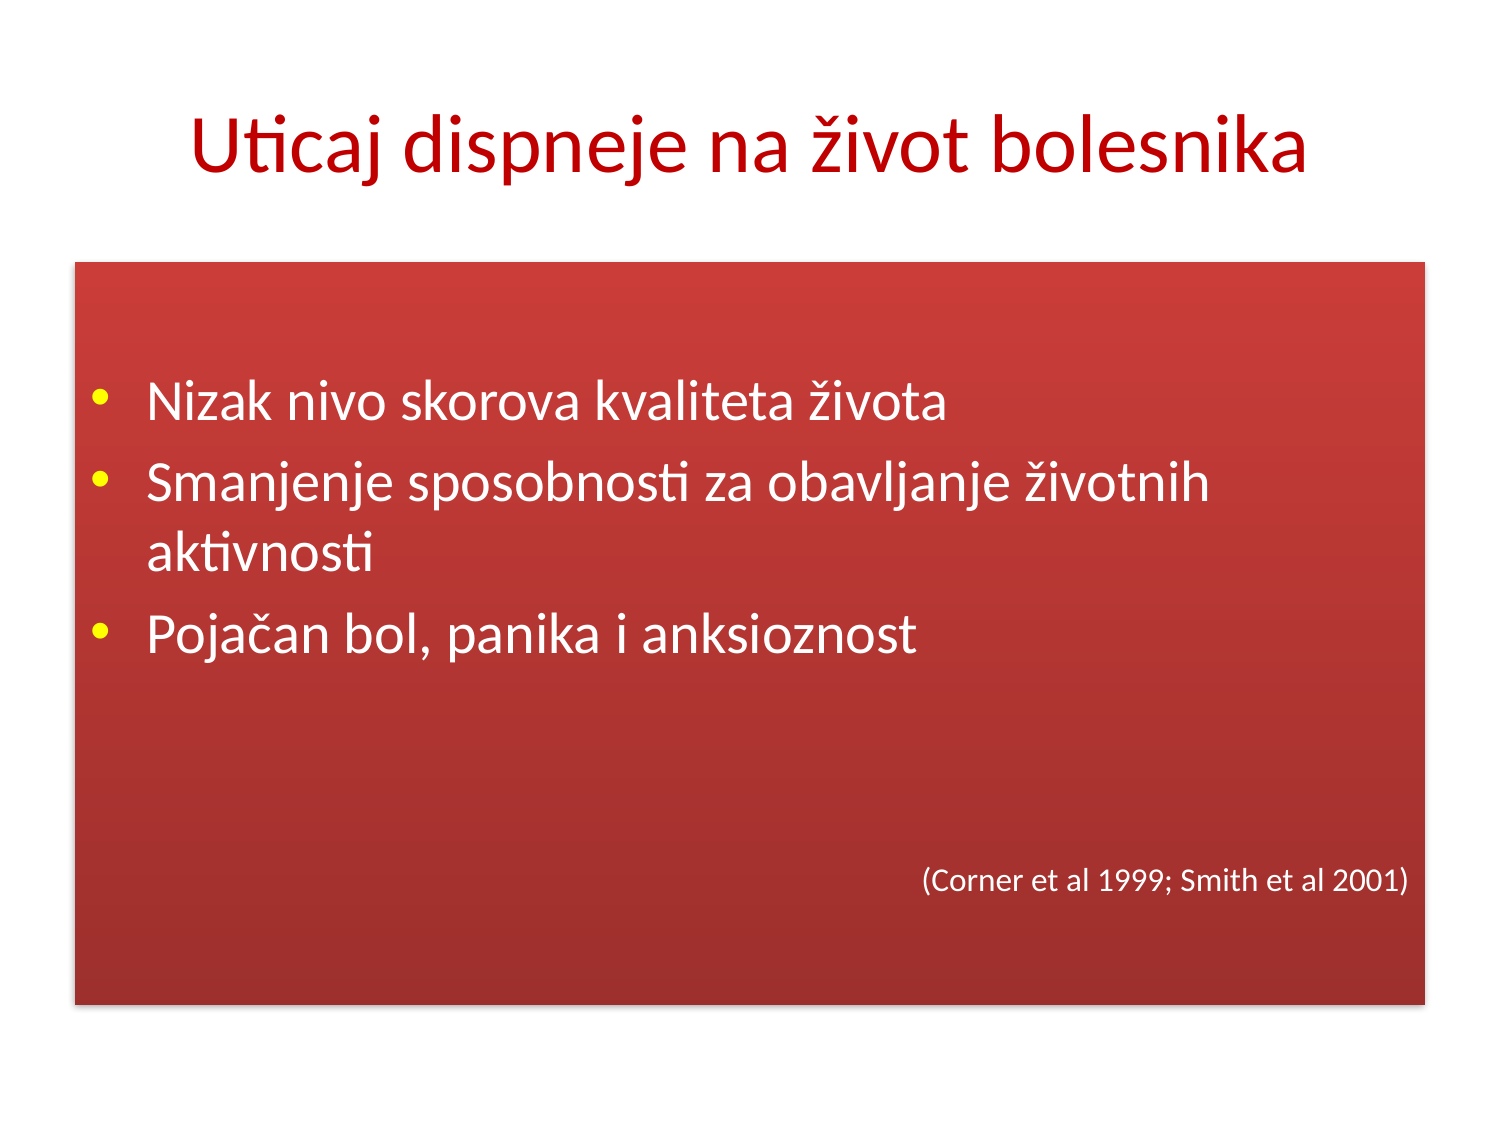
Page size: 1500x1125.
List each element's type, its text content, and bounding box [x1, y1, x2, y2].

list Nizak nivo skorova kvaliteta života Smanjenje sposobnosti za obavljanje životnih aktivnosti Pojačan bol, panika i anksioznost (Corner et al 1999; Smith et al 2001) [75, 262, 1425, 1005]
title Uticaj dispneje na život bolesnika [75, 45, 1425, 233]
